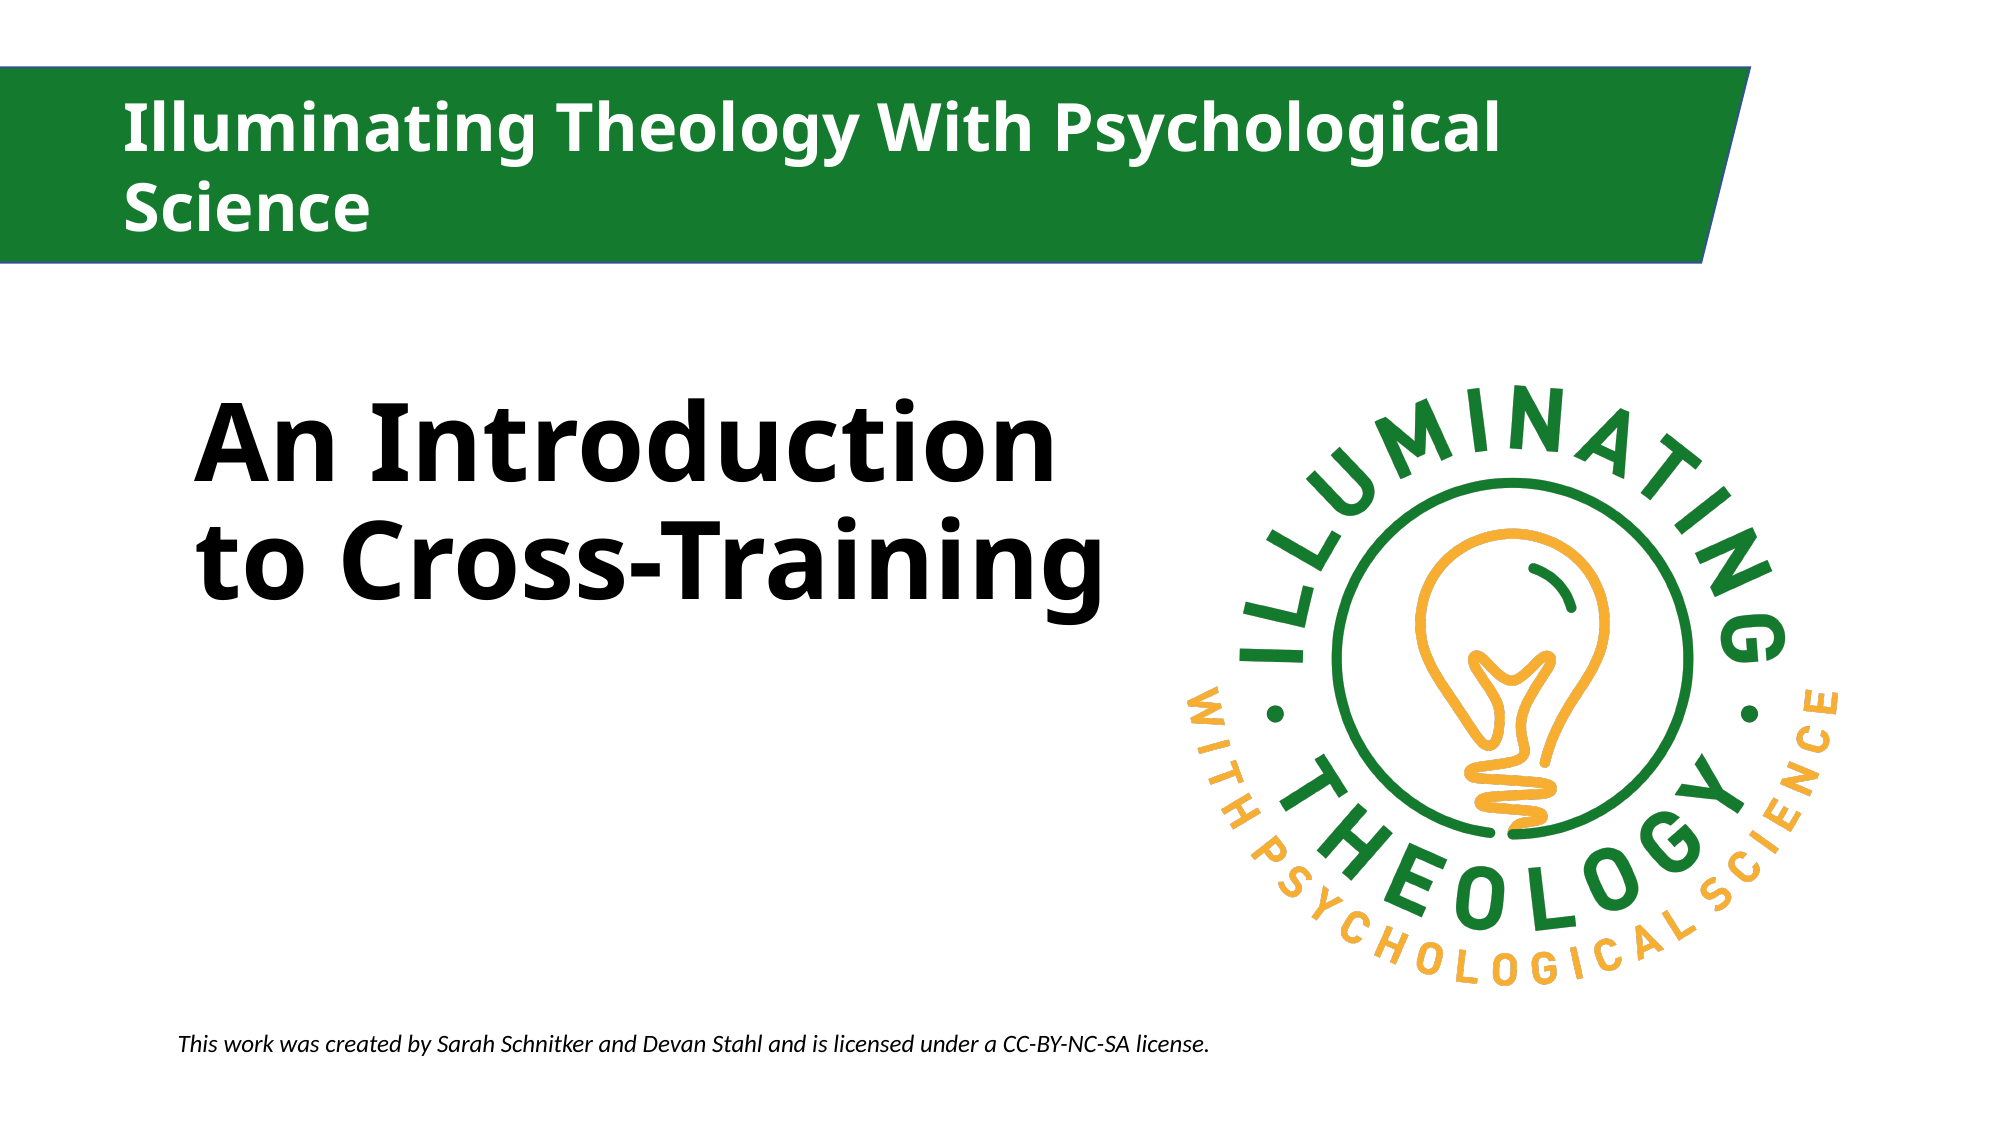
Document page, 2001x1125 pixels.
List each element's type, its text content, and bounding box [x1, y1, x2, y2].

title An Introduction to Cross-Training [179, 264, 1154, 631]
text_box Illuminating Theology With Psychological Science [0, 66, 1752, 264]
text_box This work was created by Sarah Schnitker and Devan Stahl and is licensed under a CC-BY-NC-SA license. [162, 1020, 1285, 1066]
picture [1187, 385, 1838, 986]
